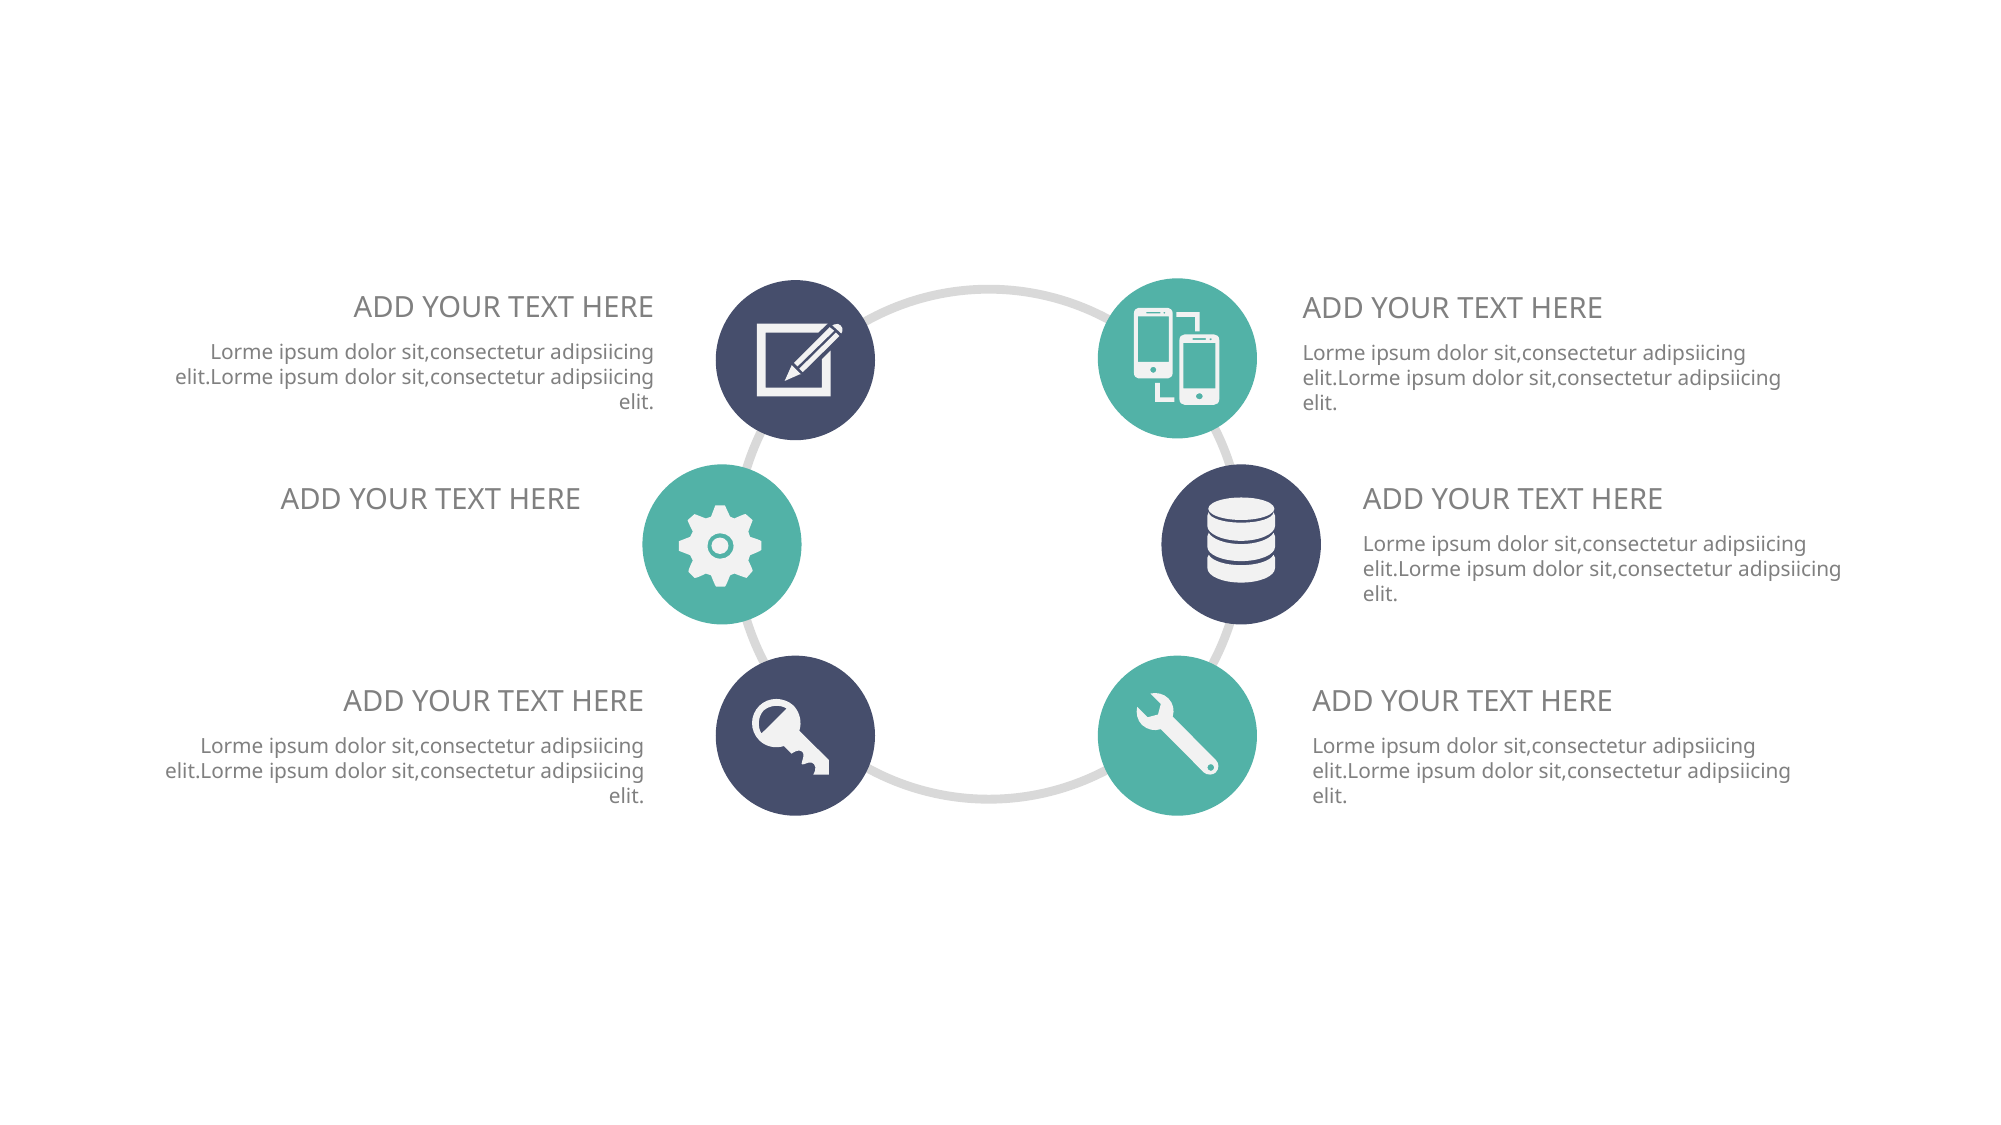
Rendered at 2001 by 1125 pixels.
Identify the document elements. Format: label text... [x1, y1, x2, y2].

text_box ADD YOUR TEXT HERE [196, 280, 669, 331]
text_box Lorme ipsum dolor sit,consectetur adipsiicing elit.Lorme ipsum dolor sit,consectetur adipsiicing elit. [1287, 332, 1837, 422]
text_box [1179, 334, 1220, 405]
text_box [1097, 655, 1257, 816]
text_box ADD YOUR TEXT HERE [1348, 473, 1821, 523]
text_box [1208, 497, 1275, 520]
text_box Lorme ipsum dolor sit,consectetur adipsiicing elit.Lorme ipsum dolor sit,consectetur adipsiicing elit. [119, 331, 669, 422]
text_box [1155, 382, 1175, 402]
text_box [1207, 512, 1276, 541]
text_box [832, 323, 843, 334]
text_box ADD YOUR TEXT HERE [185, 674, 659, 724]
text_box [1207, 554, 1276, 583]
text_box [1097, 278, 1257, 439]
text_box [1133, 307, 1173, 379]
text_box [1161, 464, 1321, 625]
text_box [715, 655, 876, 816]
text_box [1136, 693, 1219, 775]
text_box ADD YOUR TEXT HERE [1287, 281, 1761, 332]
text_box [1207, 532, 1276, 562]
text_box Lorme ipsum dolor sit,consectetur adipsiicing elit.Lorme ipsum dolor sit,consectetur adipsiicing elit. [1297, 724, 1847, 815]
text_box [752, 698, 829, 775]
text_box [1176, 312, 1200, 332]
text_box Lorme ipsum dolor sit,consectetur adipsiicing elit.Lorme ipsum dolor sit,consectetur adipsiicing elit. [109, 724, 659, 815]
text_box [784, 327, 840, 381]
text_box [678, 505, 762, 587]
text_box Lorme ipsum dolor sit,consectetur adipsiicing elit.Lorme ipsum dolor sit,consectetur adipsiicing elit. [1348, 523, 1898, 614]
text_box [715, 280, 876, 441]
text_box ADD YOUR TEXT HERE [123, 473, 597, 523]
text_box [642, 464, 802, 625]
text_box [711, 537, 729, 554]
text_box [746, 289, 1230, 800]
text_box [756, 323, 831, 397]
text_box ADD YOUR TEXT HERE [1297, 674, 1771, 724]
